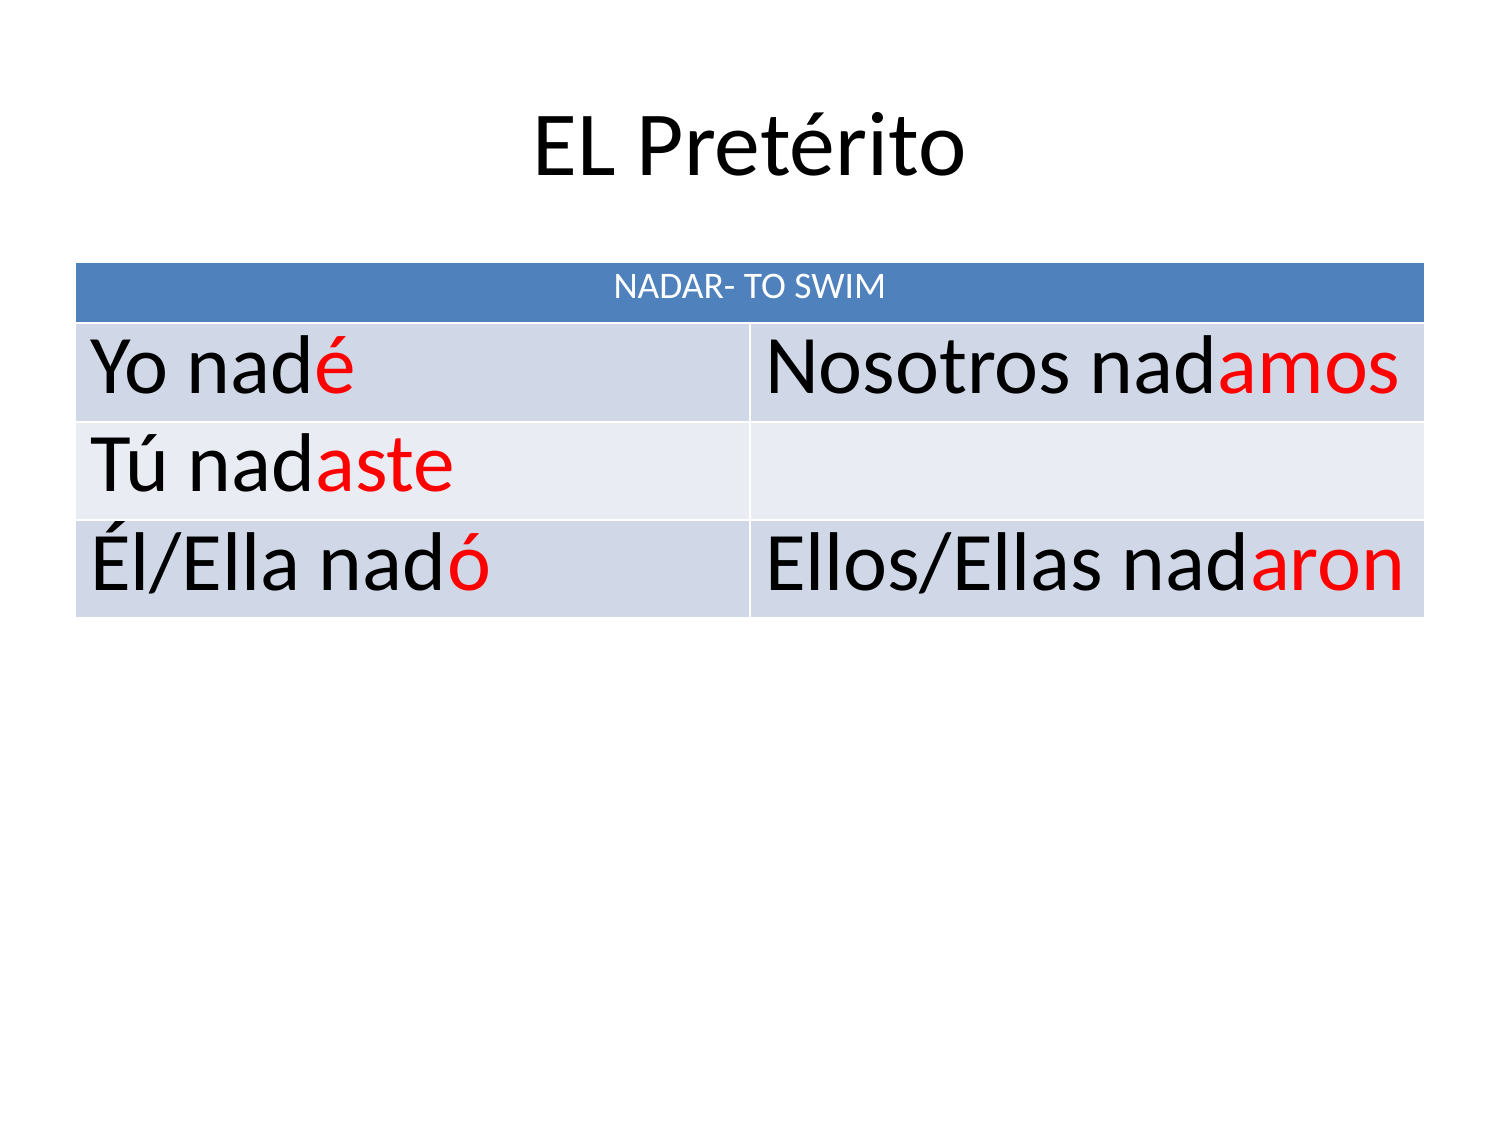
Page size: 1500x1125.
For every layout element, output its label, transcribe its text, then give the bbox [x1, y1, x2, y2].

table_header NADAR- TO SWIM [76, 263, 1424, 322]
table_cell Yo nadé [76, 324, 749, 421]
table_cell Ellos/Ellas nadaron [751, 521, 1424, 617]
table_cell Tú nadaste [76, 423, 749, 519]
table_cell Nosotros nadamos [751, 324, 1424, 421]
title EL Pretérito [75, 45, 1425, 233]
table_cell [751, 423, 1424, 519]
table_cell Él/Ella nadó [76, 521, 749, 617]
